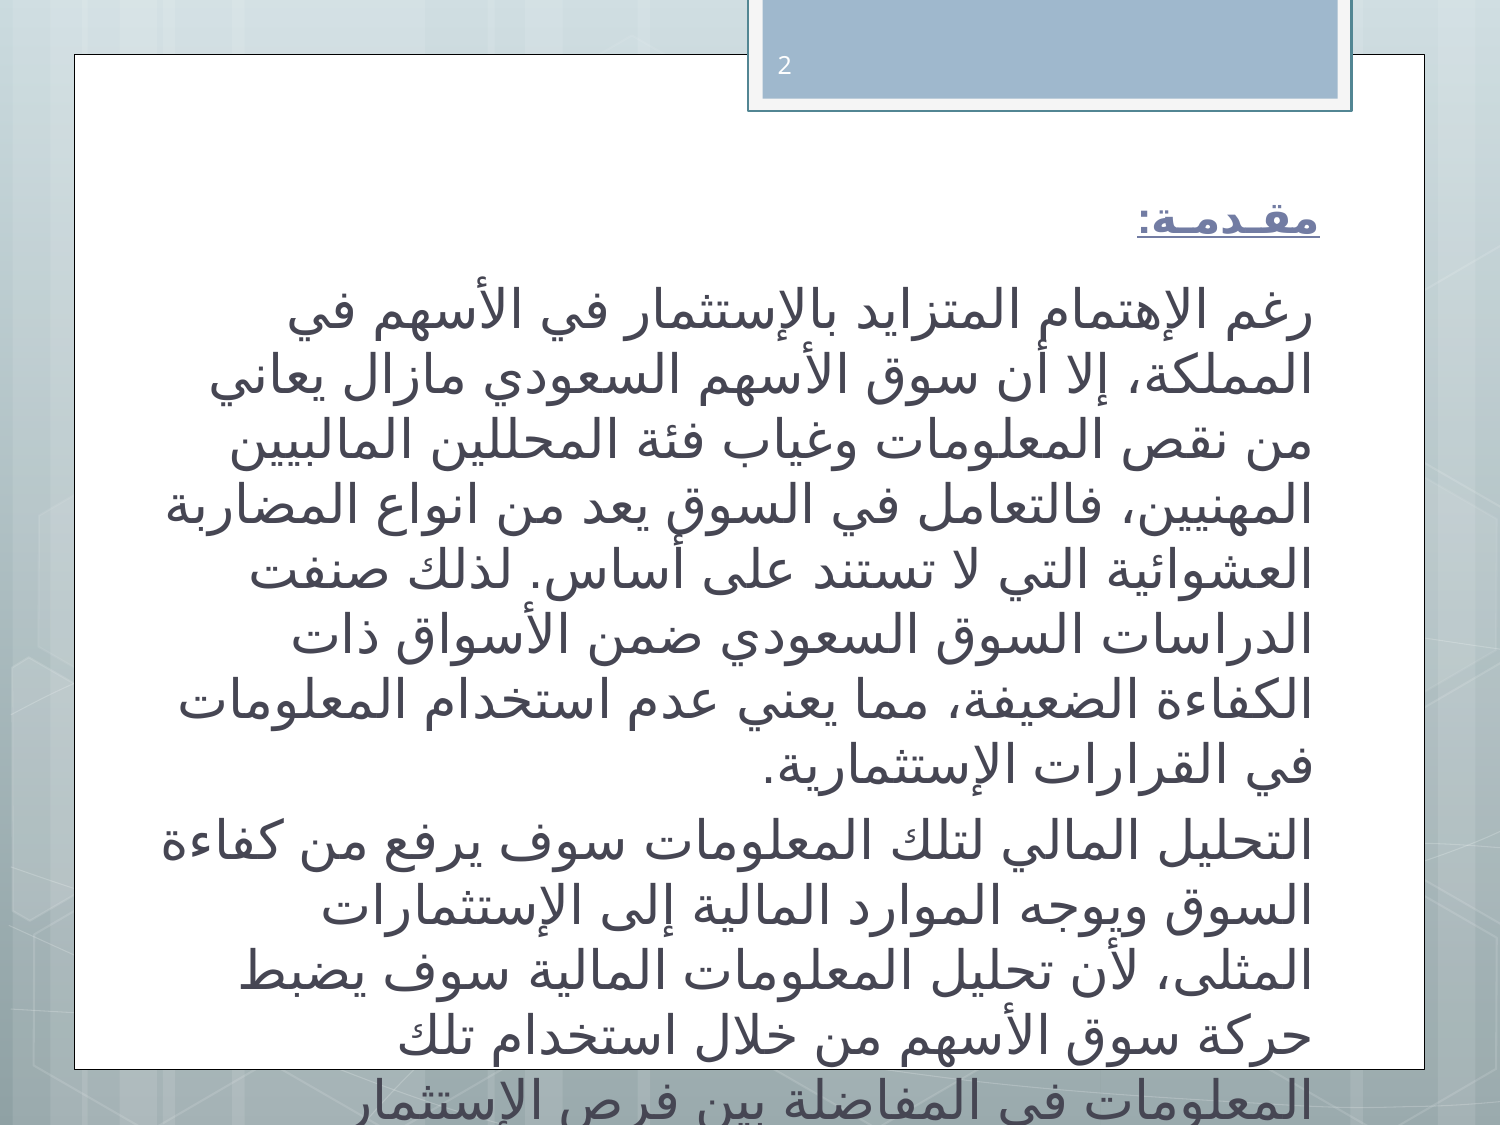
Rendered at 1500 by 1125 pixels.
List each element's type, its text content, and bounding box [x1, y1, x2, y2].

list رغم الإهتمام المتزايد بالإستثمار في الأسهم في المملكة، إلا أن سوق الأسهم السعودي مازال يعاني من نقص المعلومات وغياب فئة المحللين المالبيين المهنيين، فالتعامل في السوق يعد من انواع المضاربة العشوائية التي لا تستند على أساس. لذلك صنفت الدراسات السوق السعودي ضمن الأسواق ذات الكفاءة الضعيفة، مما يعني عدم استخدام المعلومات في القرارات الإستثمارية. التحليل المالي لتلك المعلومات سوف يرفع من كفاءة السوق ويوجه الموارد المالية إلى الإستثمارات المثلى، لأن تحليل المعلومات المالية سوف يضبط حركة سوق الأسهم من خلال استخدام تلك المعلومات في المفاضلة بين فرص الإستثمار المختلفة. [135, 267, 1342, 1012]
slide_number 2 [762, 36, 982, 97]
title مقـدمـة: [1080, 149, 1336, 250]
